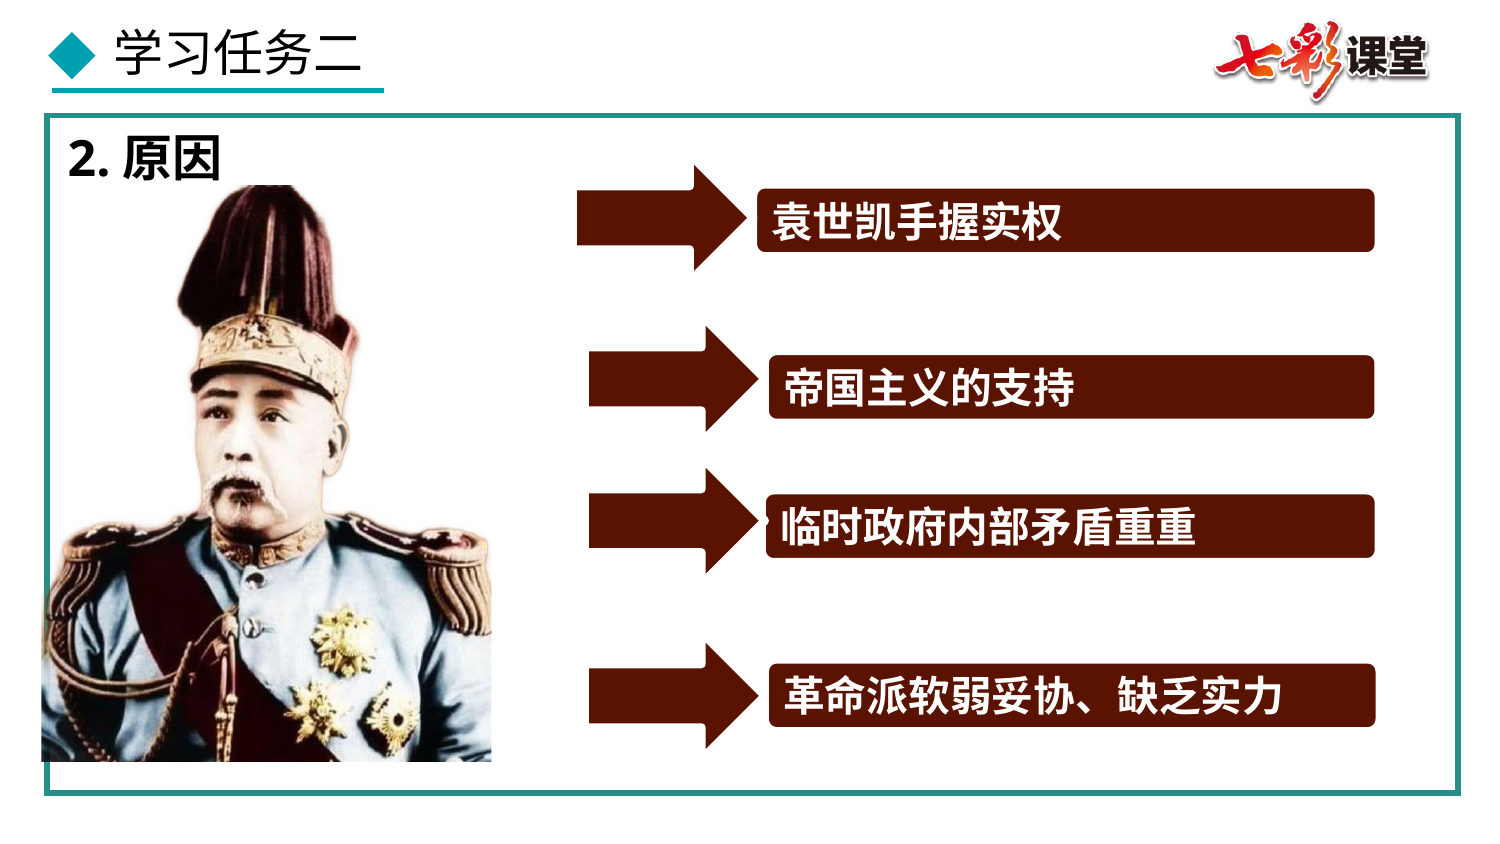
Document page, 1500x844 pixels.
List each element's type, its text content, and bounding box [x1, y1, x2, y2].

text_box [584, 315, 765, 443]
text_box 帝国主义的支持 [764, 351, 1379, 423]
text_box 革命派软弱妥协、缺乏实力 [764, 659, 1380, 732]
picture [40, 185, 492, 763]
text_box [584, 632, 764, 760]
picture [1210, 15, 1434, 106]
text_box 袁世凯手握实权 [753, 184, 1379, 257]
text_box 临时政府内部矛盾重重 [761, 490, 1379, 563]
text_box [572, 154, 754, 282]
text_box [584, 457, 765, 585]
text_box 2.原因 [53, 119, 278, 185]
